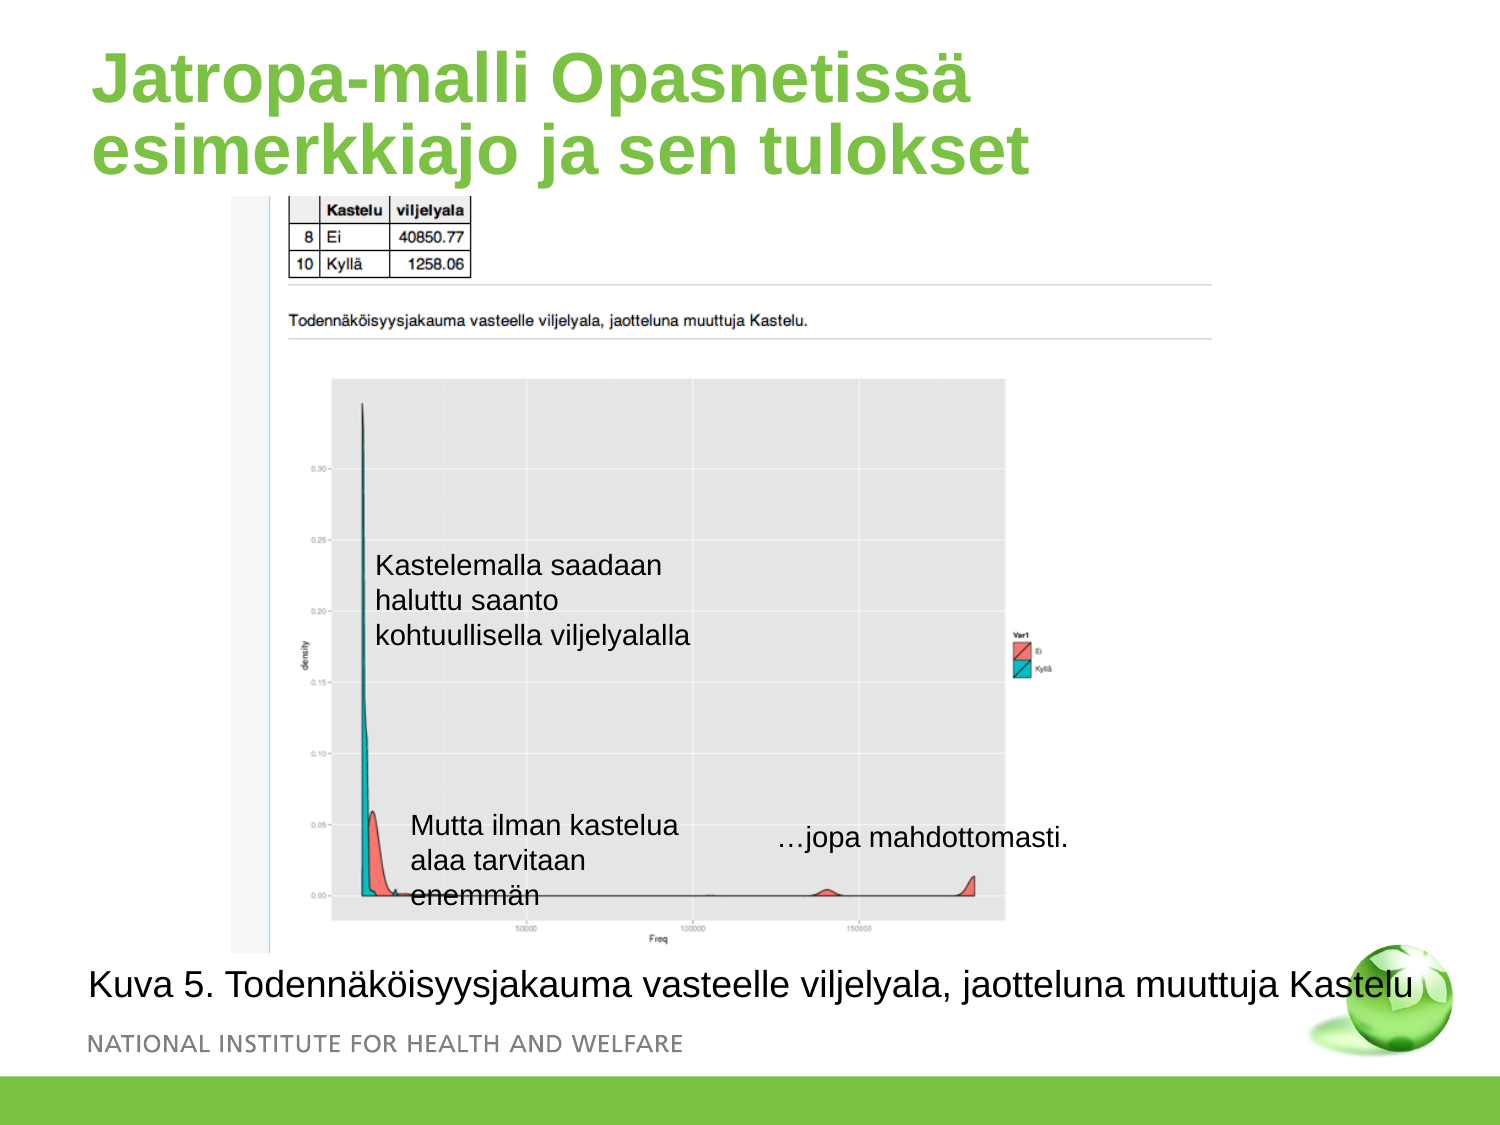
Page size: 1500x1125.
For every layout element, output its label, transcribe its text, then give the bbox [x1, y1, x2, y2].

title Jatropa-malli Opasnetissä esimerkkiajo ja sen tulokset [76, 30, 1424, 194]
picture [1294, 928, 1471, 1071]
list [14, 196, 1430, 953]
text_box Kuva 5. Todennäköisyysjakauma vasteelle viljelyala, jaotteluna muuttuja Kastelu [73, 959, 1429, 1012]
